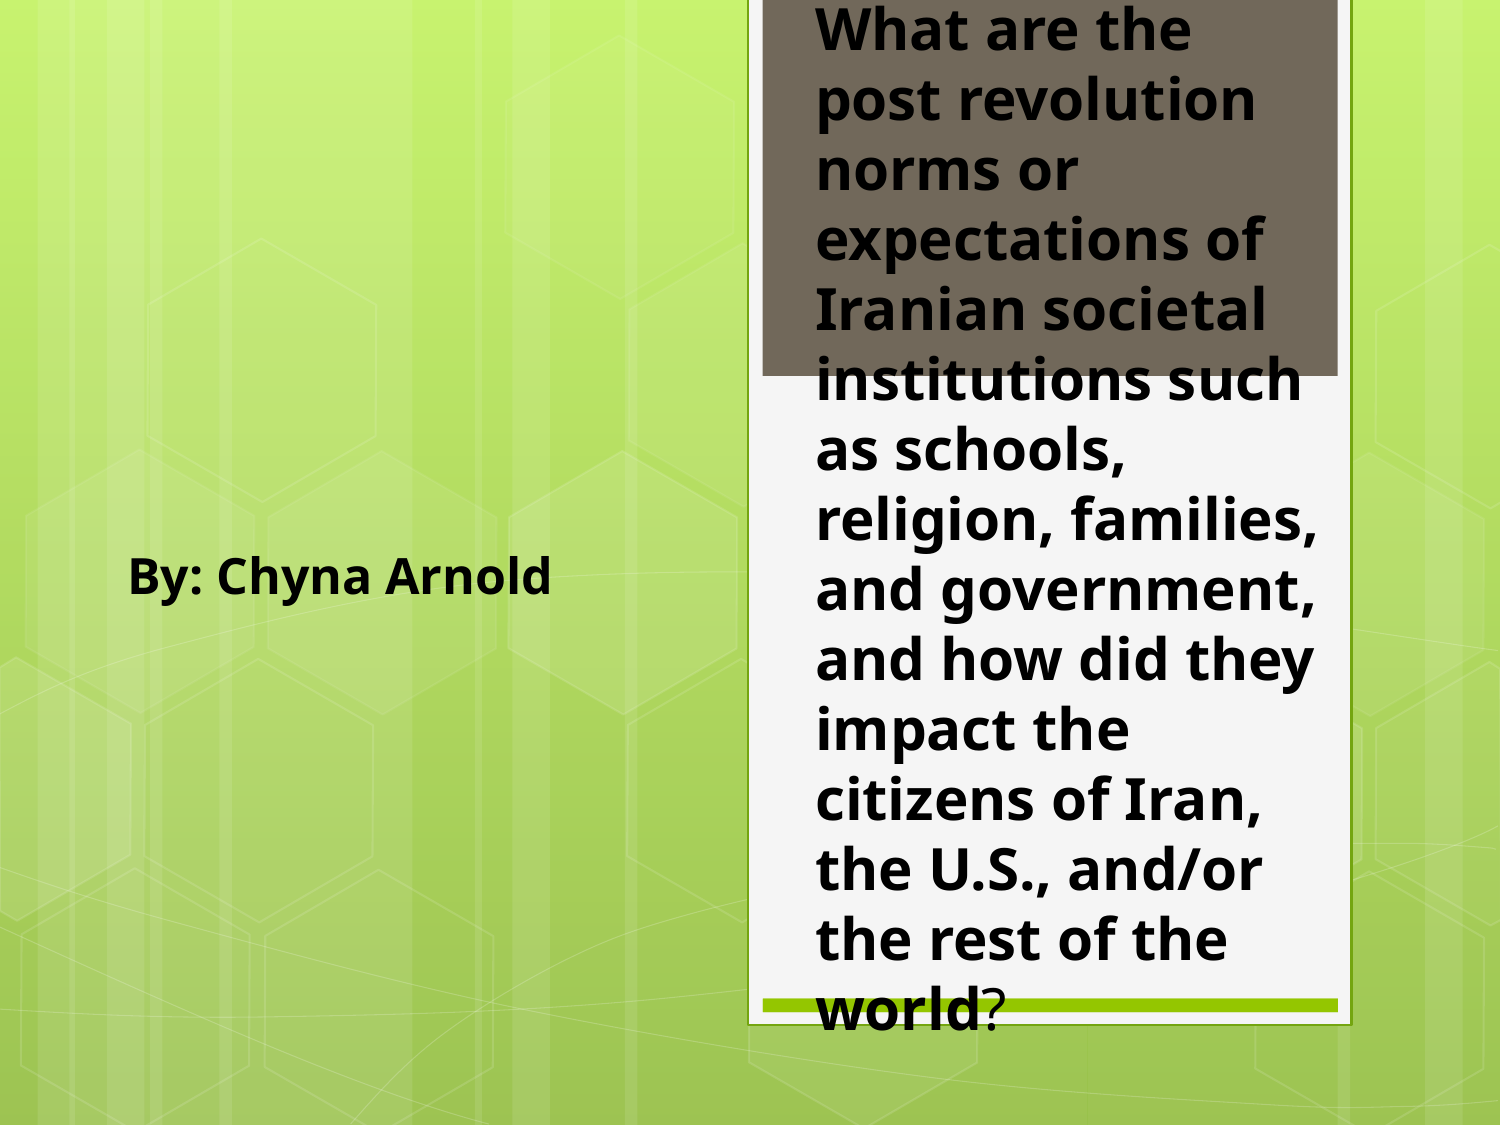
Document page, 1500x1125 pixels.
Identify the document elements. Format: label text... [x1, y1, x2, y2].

text_box By: Chyna Arnold [112, 537, 700, 613]
title What are the post revolution norms or expectations of Iranian societal institutions such as schools, religion, families, and government, and how did they impact the citizens of Iran, the U.S., and/or the rest of the world? [800, 840, 1344, 1120]
